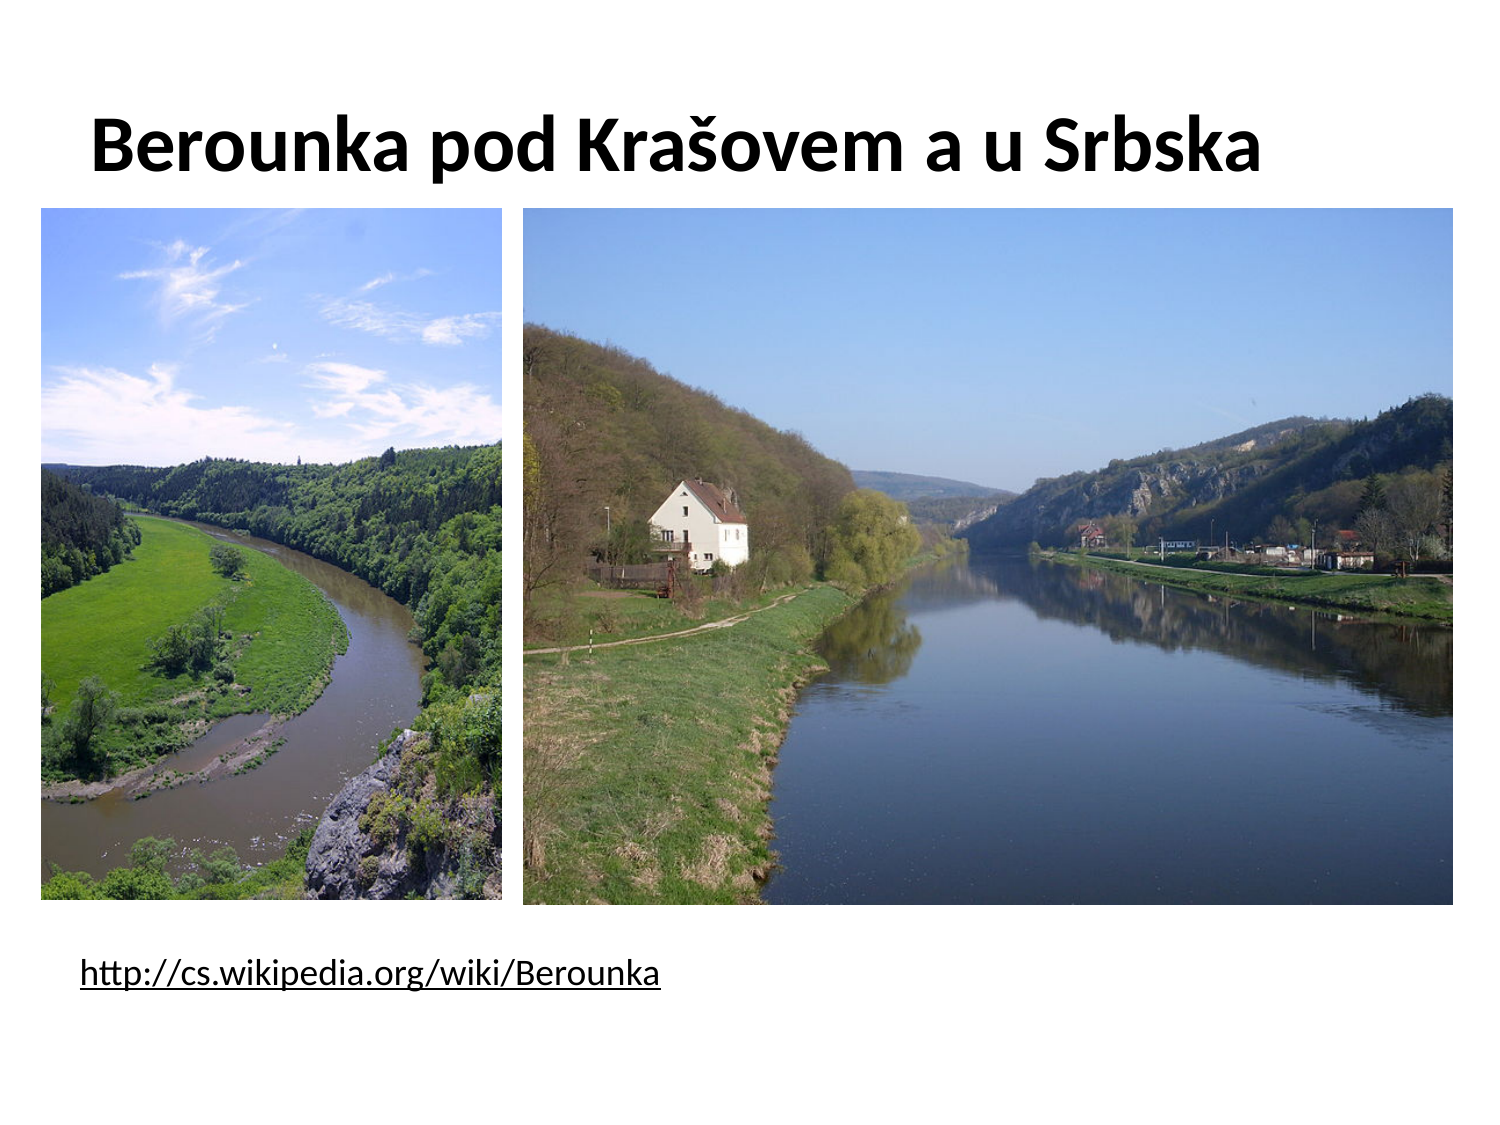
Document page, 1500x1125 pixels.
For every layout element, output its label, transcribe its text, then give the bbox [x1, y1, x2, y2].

text_box http://cs.wikipedia.org/wiki/Berounka [64, 940, 1388, 1001]
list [41, 207, 503, 900]
title Berounka pod Krašovem a u Srbska [75, 45, 1425, 233]
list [523, 207, 1453, 906]
